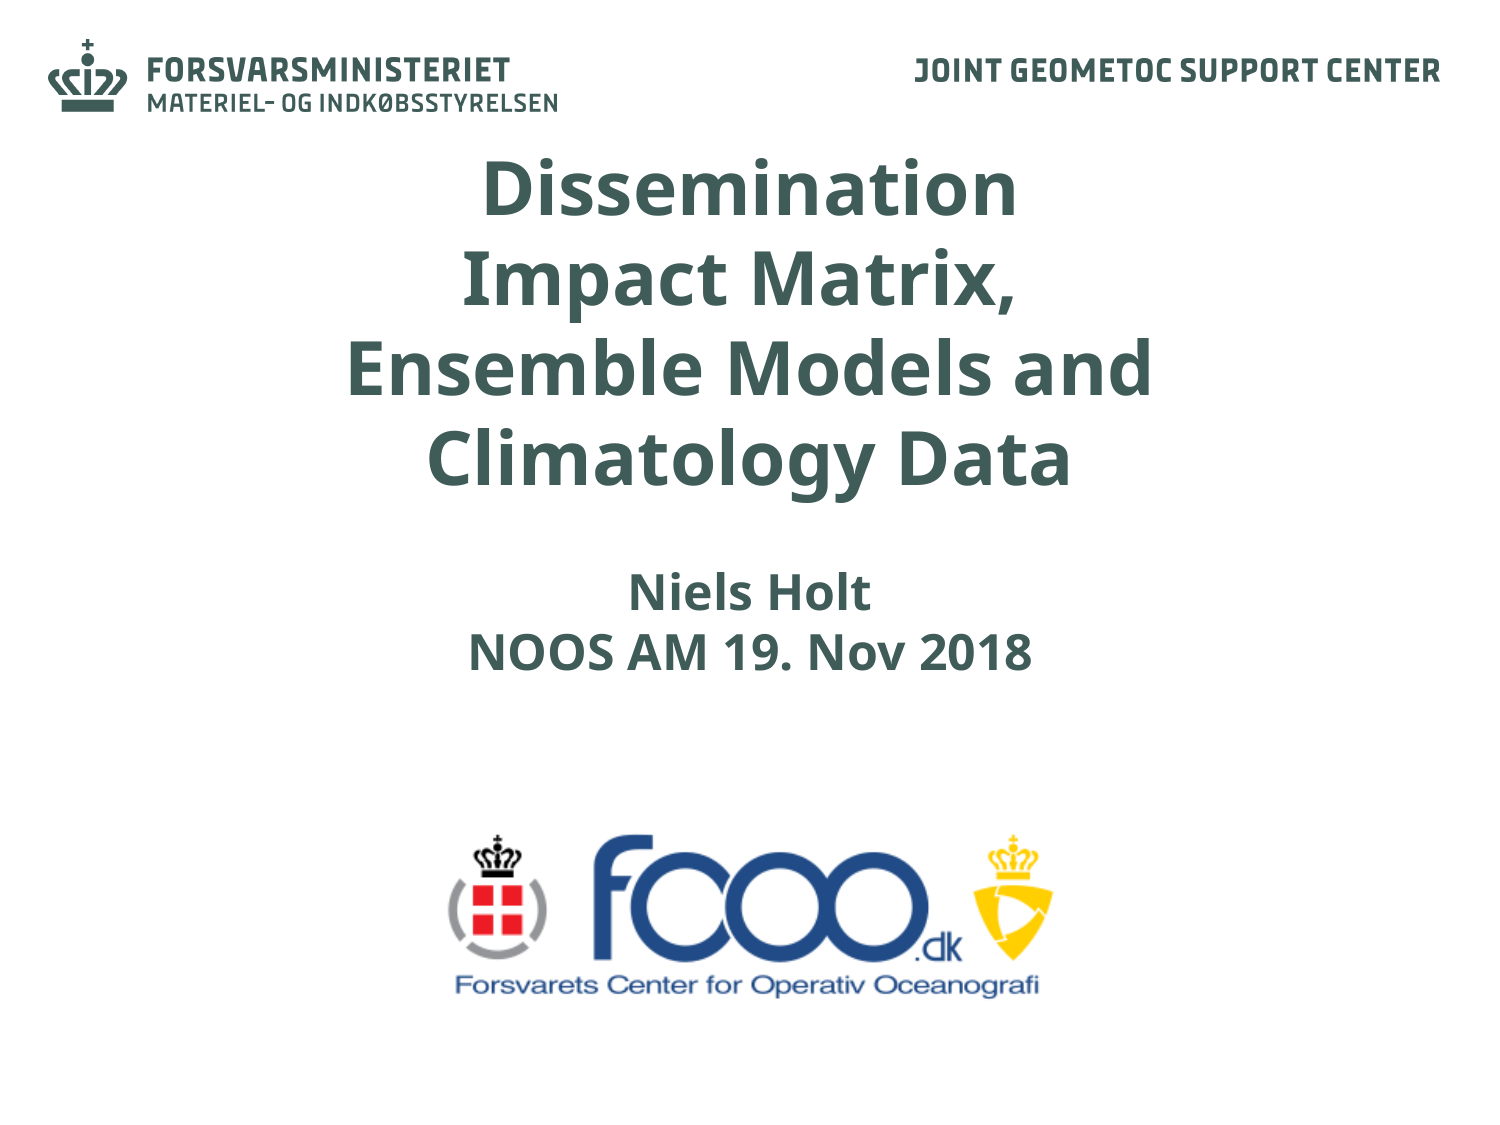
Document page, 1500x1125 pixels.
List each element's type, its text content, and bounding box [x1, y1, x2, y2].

picture [430, 810, 1071, 1024]
title Dissemination Impact Matrix, Ensemble Models and Climatology Data Niels Holt NOOS AM 19. Nov 2018 [112, 142, 1388, 799]
picture [915, 58, 1440, 82]
picture [48, 39, 557, 112]
